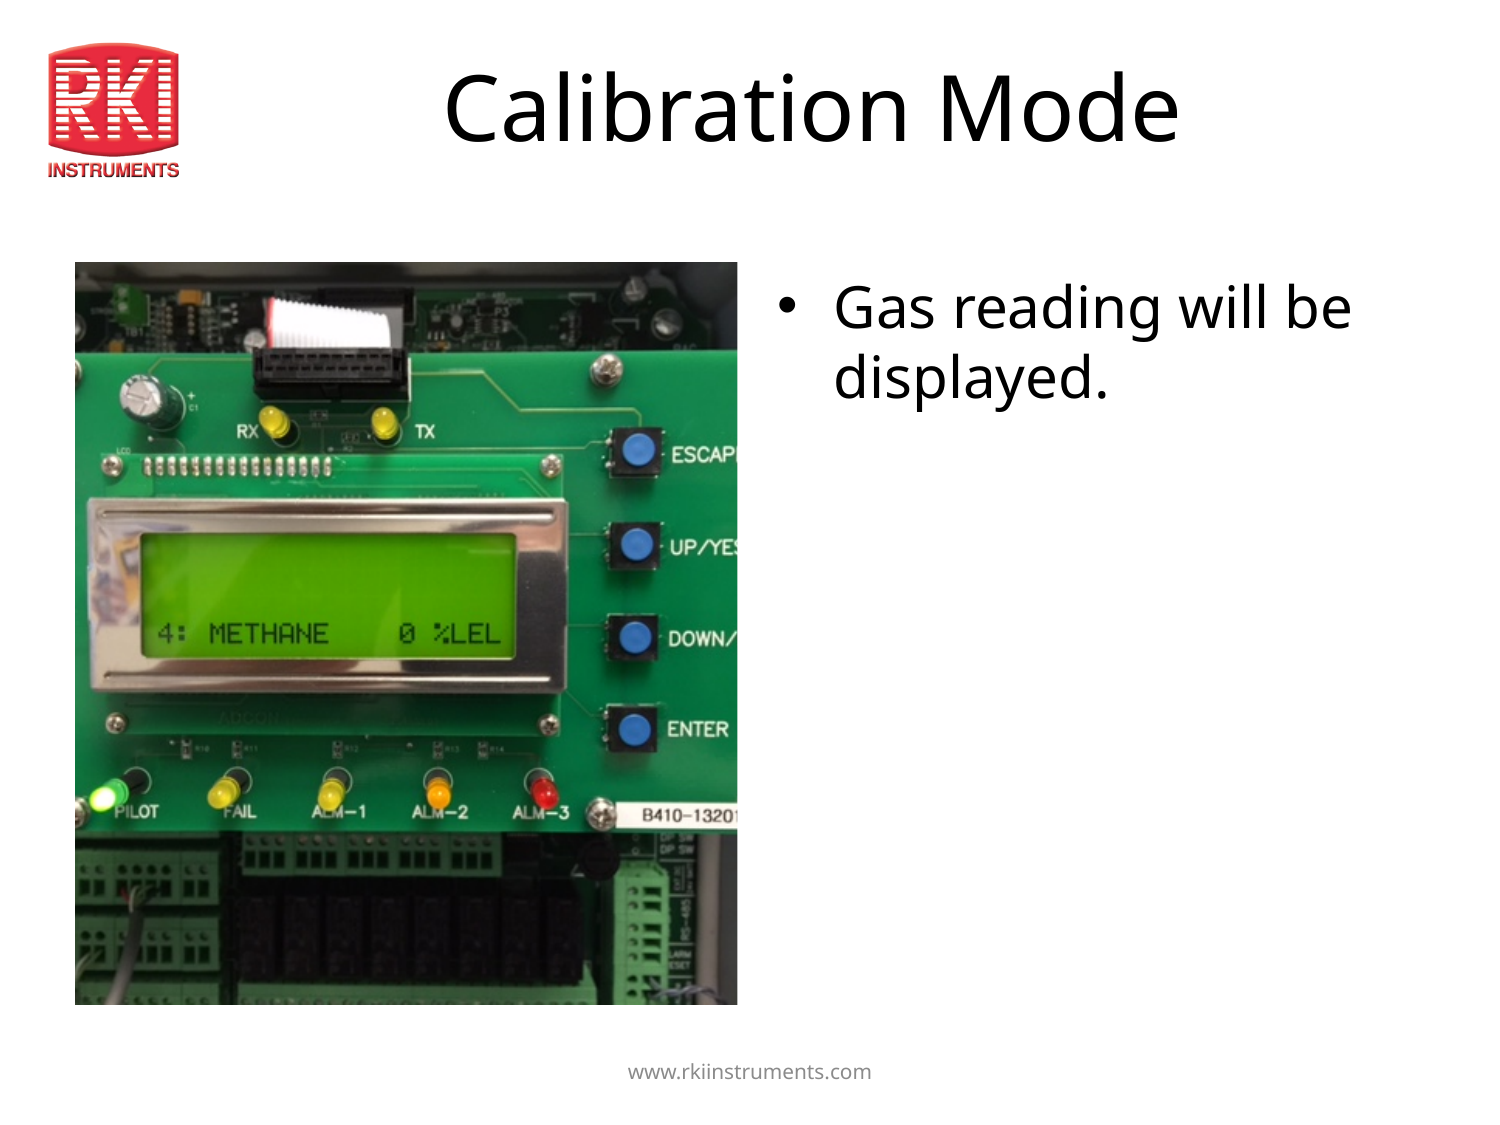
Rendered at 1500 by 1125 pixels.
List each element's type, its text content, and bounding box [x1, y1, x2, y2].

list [74, 262, 738, 1006]
title Calibration Mode [175, 49, 1451, 161]
list Gas reading will be displayed. [762, 262, 1425, 1005]
footer www.rkiinstruments.com [512, 1042, 988, 1103]
picture [37, 37, 188, 184]
